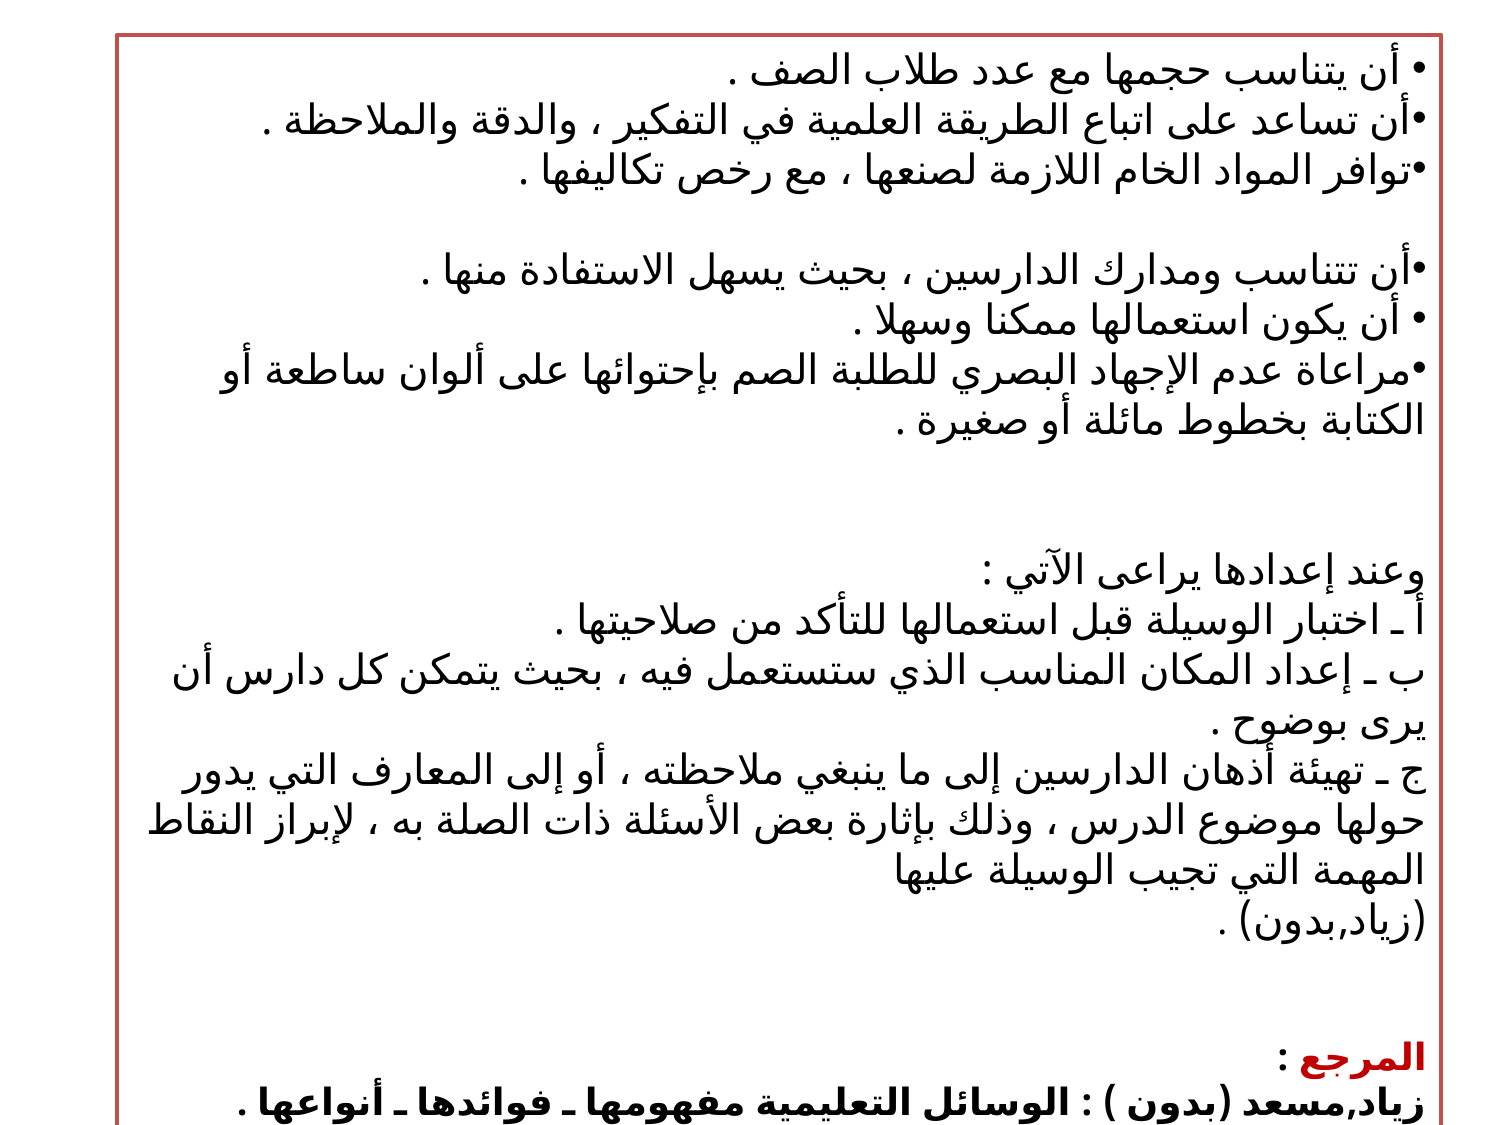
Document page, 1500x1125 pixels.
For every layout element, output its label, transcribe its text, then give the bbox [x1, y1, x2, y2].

text_box أن يتناسب حجمها مع عدد طلاب الصف . أن تساعد على اتباع الطريقة العلمية في التفكير ، والدقة والملاحظة . توافر المواد الخام اللازمة لصنعها ، مع رخص تكاليفها . أن تتناسب ومدارك الدارسين ، بحيث يسهل الاستفادة منها . أن يكون استعمالها ممكنا وسهلا . مراعاة عدم الإجهاد البصري للطلبة الصم بإحتوائها على ألوان ساطعة أو الكتابة بخطوط مائلة أو صغيرة . وعند إعدادها يراعى الآتي : أ ـ اختبار الوسيلة قبل استعمالها للتأكد من صلاحيتها . ب ـ إعداد المكان المناسب الذي ستستعمل فيه ، بحيث يتمكن كل دارس أن يرى بوضوح . ج ـ تهيئة أذهان الدارسين إلى ما ينبغي ملاحظته ، أو إلى المعارف التي يدور حولها موضوع الدرس ، وذلك بإثارة بعض الأسئلة ذات الصلة به ، لإبراز النقاط المهمة التي تجيب الوسيلة عليها (زياد,بدون) . المرجع : زياد,مسعد (بدون ) : الوسائل التعليمية مفهومها ـ فوائدها ـ أنواعها . http://www.drmosad.com/index99.htm [115, 33, 1443, 1125]
